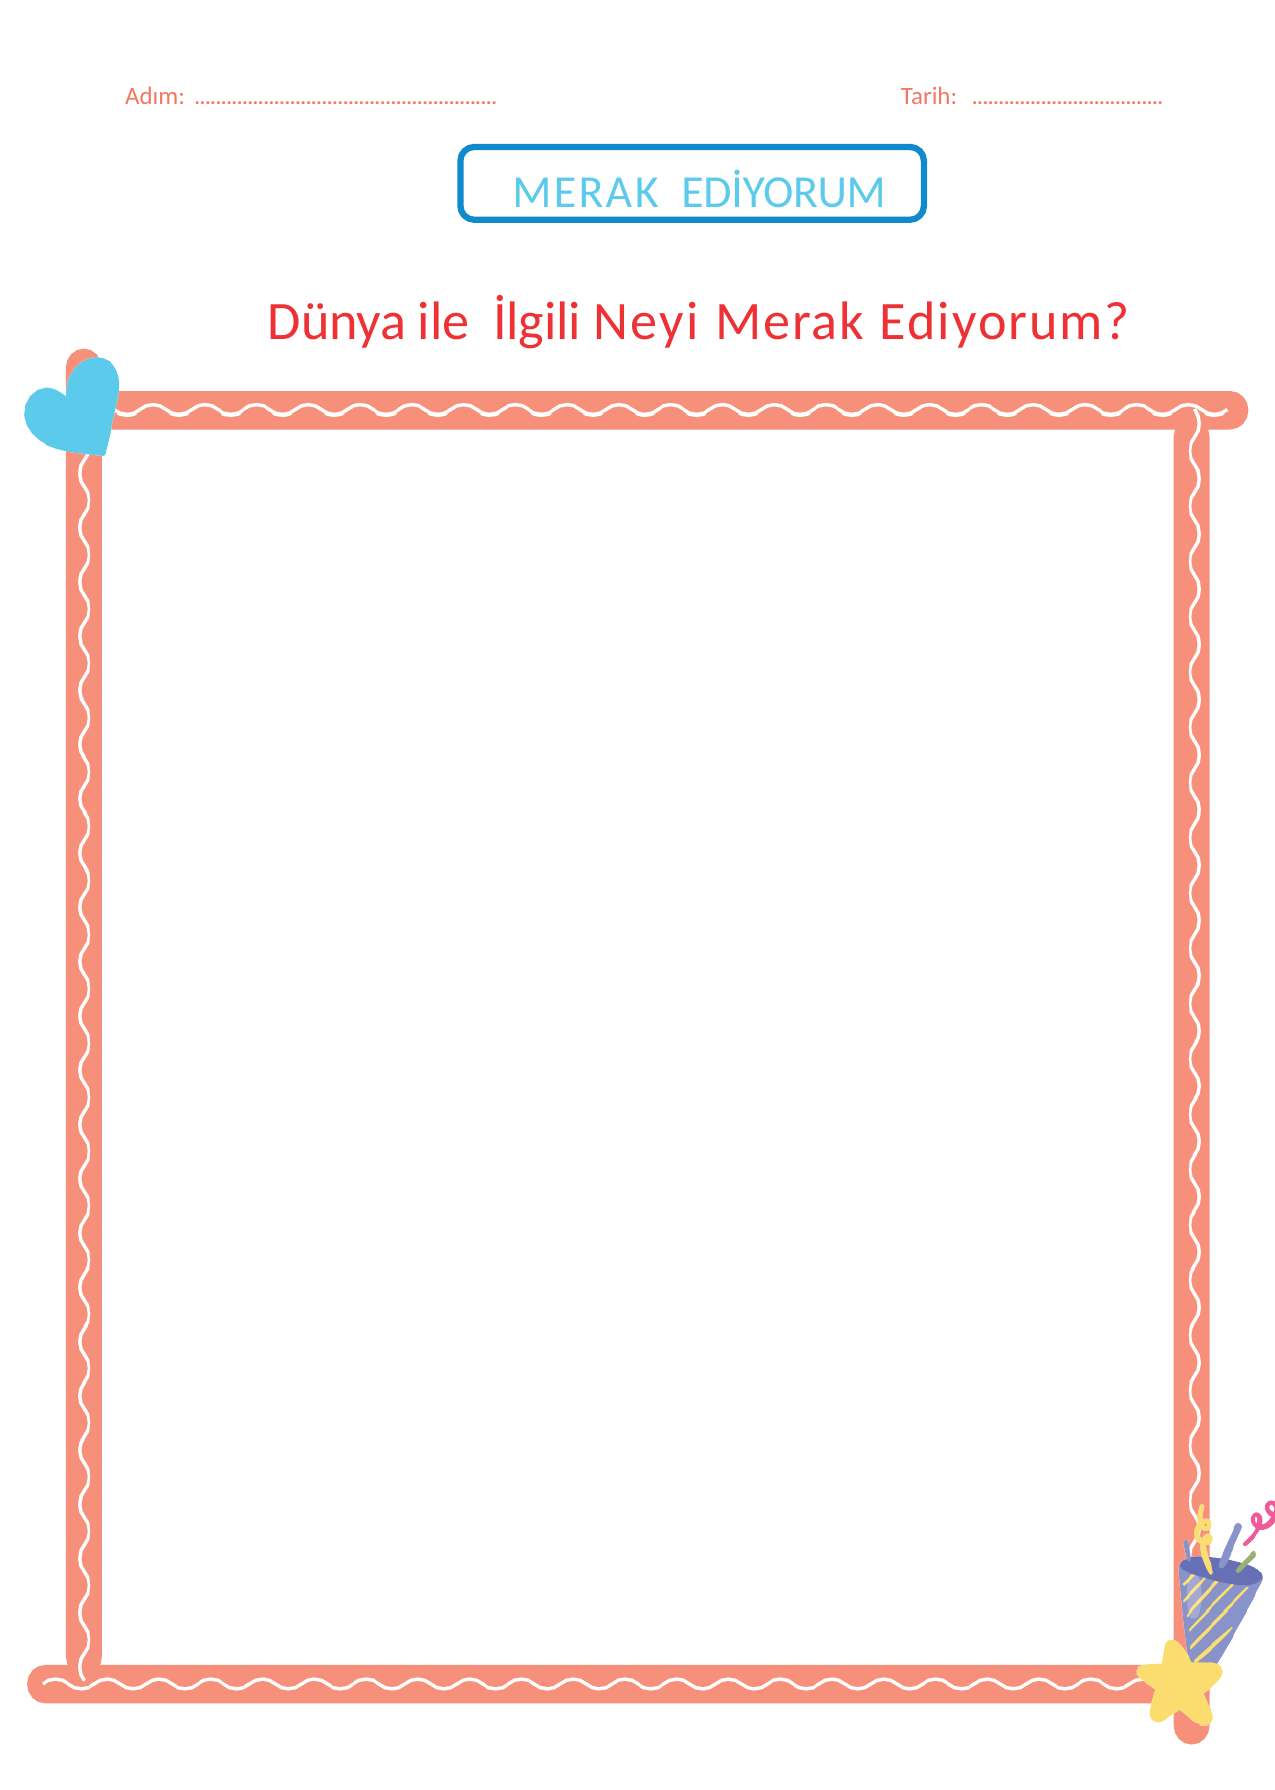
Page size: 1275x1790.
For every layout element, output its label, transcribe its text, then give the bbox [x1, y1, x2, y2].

text_box [460, 146, 924, 159]
text_box Adım: ......................................................... [122, 77, 505, 110]
text_box Tarih: .................................... [898, 77, 1171, 110]
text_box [24, 348, 1275, 1745]
text_box MERAK EDİYORUM Dünya ile İlgili Neyi Merak Ediyorum? [143, 159, 1257, 347]
